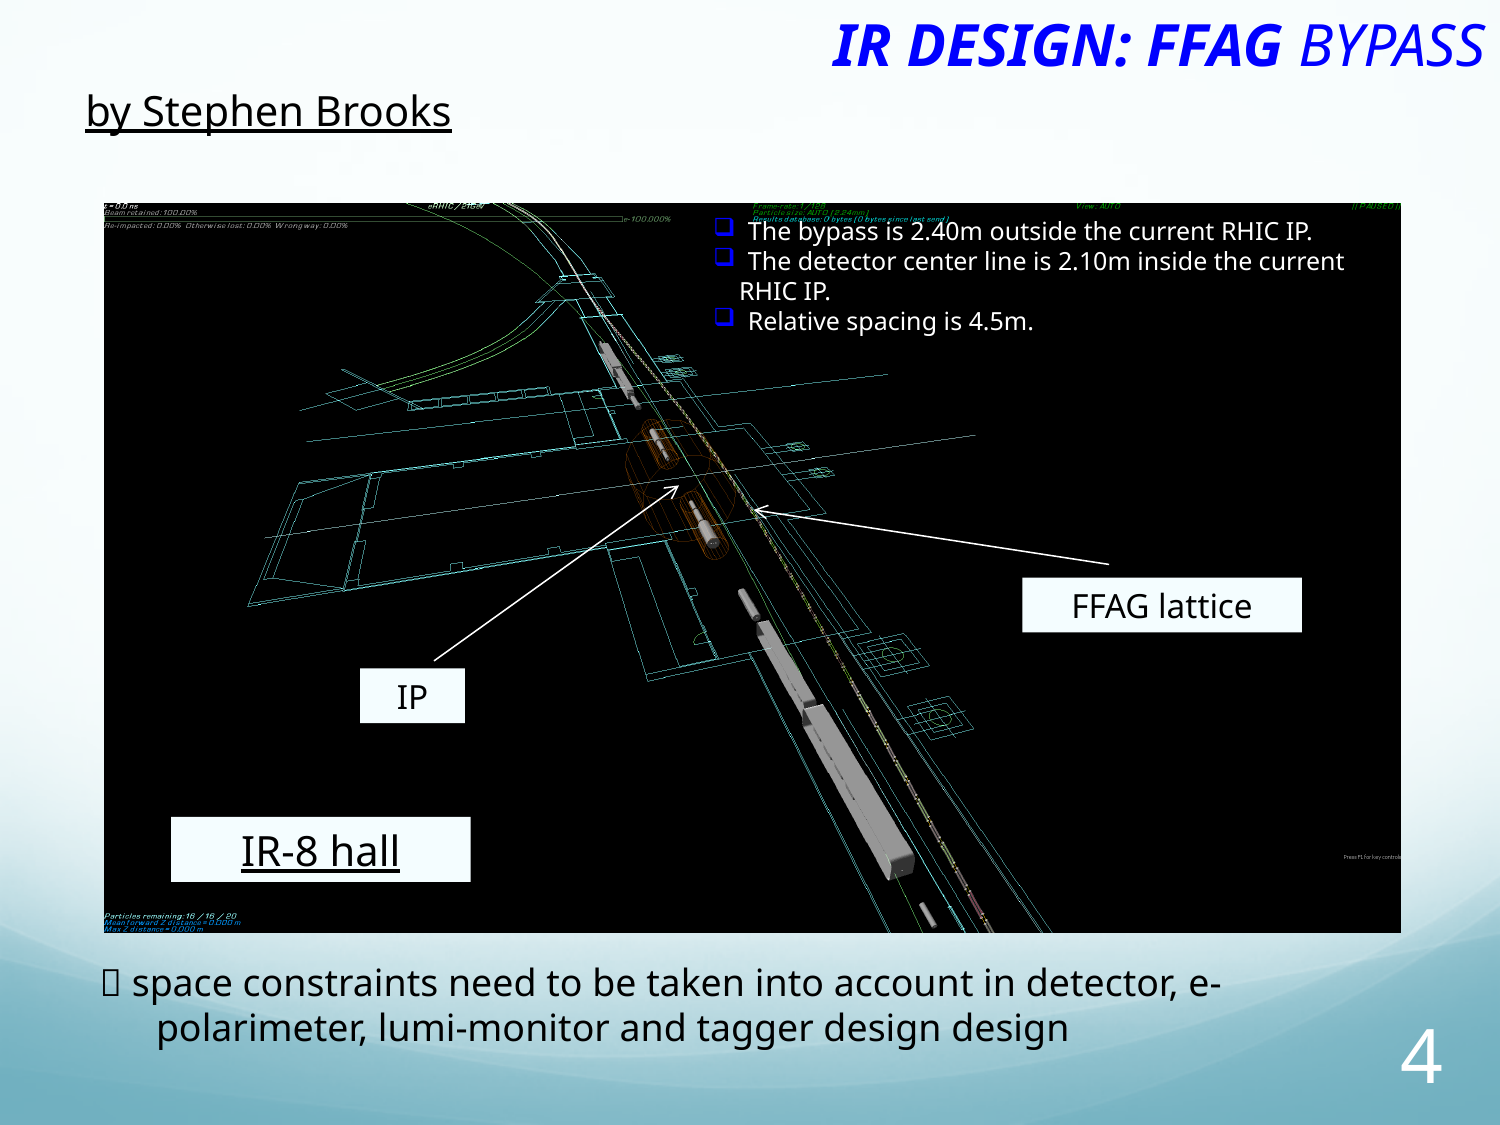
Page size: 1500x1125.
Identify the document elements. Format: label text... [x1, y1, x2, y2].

text_box  space constraints need to be taken into account in detector, e-polarimeter, lumi-monitor and tagger design design [84, 951, 1417, 1056]
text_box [103, 203, 1402, 934]
text_box by Stephen Brooks [70, 77, 467, 142]
slide_number 4 [1295, 1029, 1459, 1090]
text_box IR Design: FFAG BYPASS [125, 0, 1500, 100]
